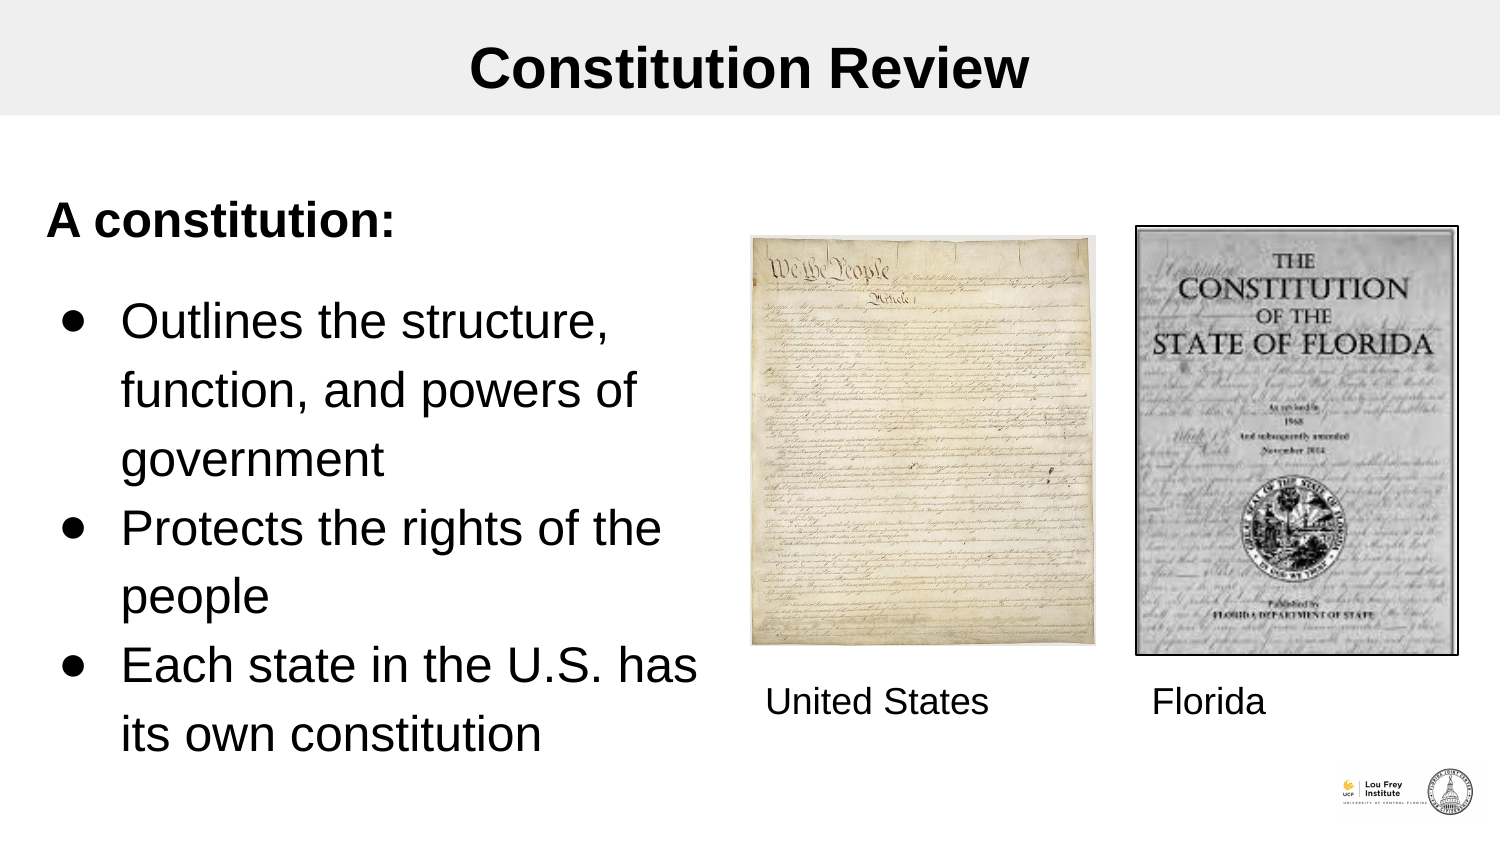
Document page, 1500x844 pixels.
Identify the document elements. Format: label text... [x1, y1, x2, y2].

title A constitution: Outlines the structure, function, and powers of government Protects the rights of the people Each state in the U.S. has its own constitution [30, 163, 752, 550]
title Constitution Review [0, 0, 1500, 116]
picture [1136, 226, 1458, 655]
picture [1336, 763, 1483, 820]
text_box Florida [1136, 662, 1420, 738]
text_box United States [750, 655, 1033, 738]
picture [749, 235, 1096, 646]
